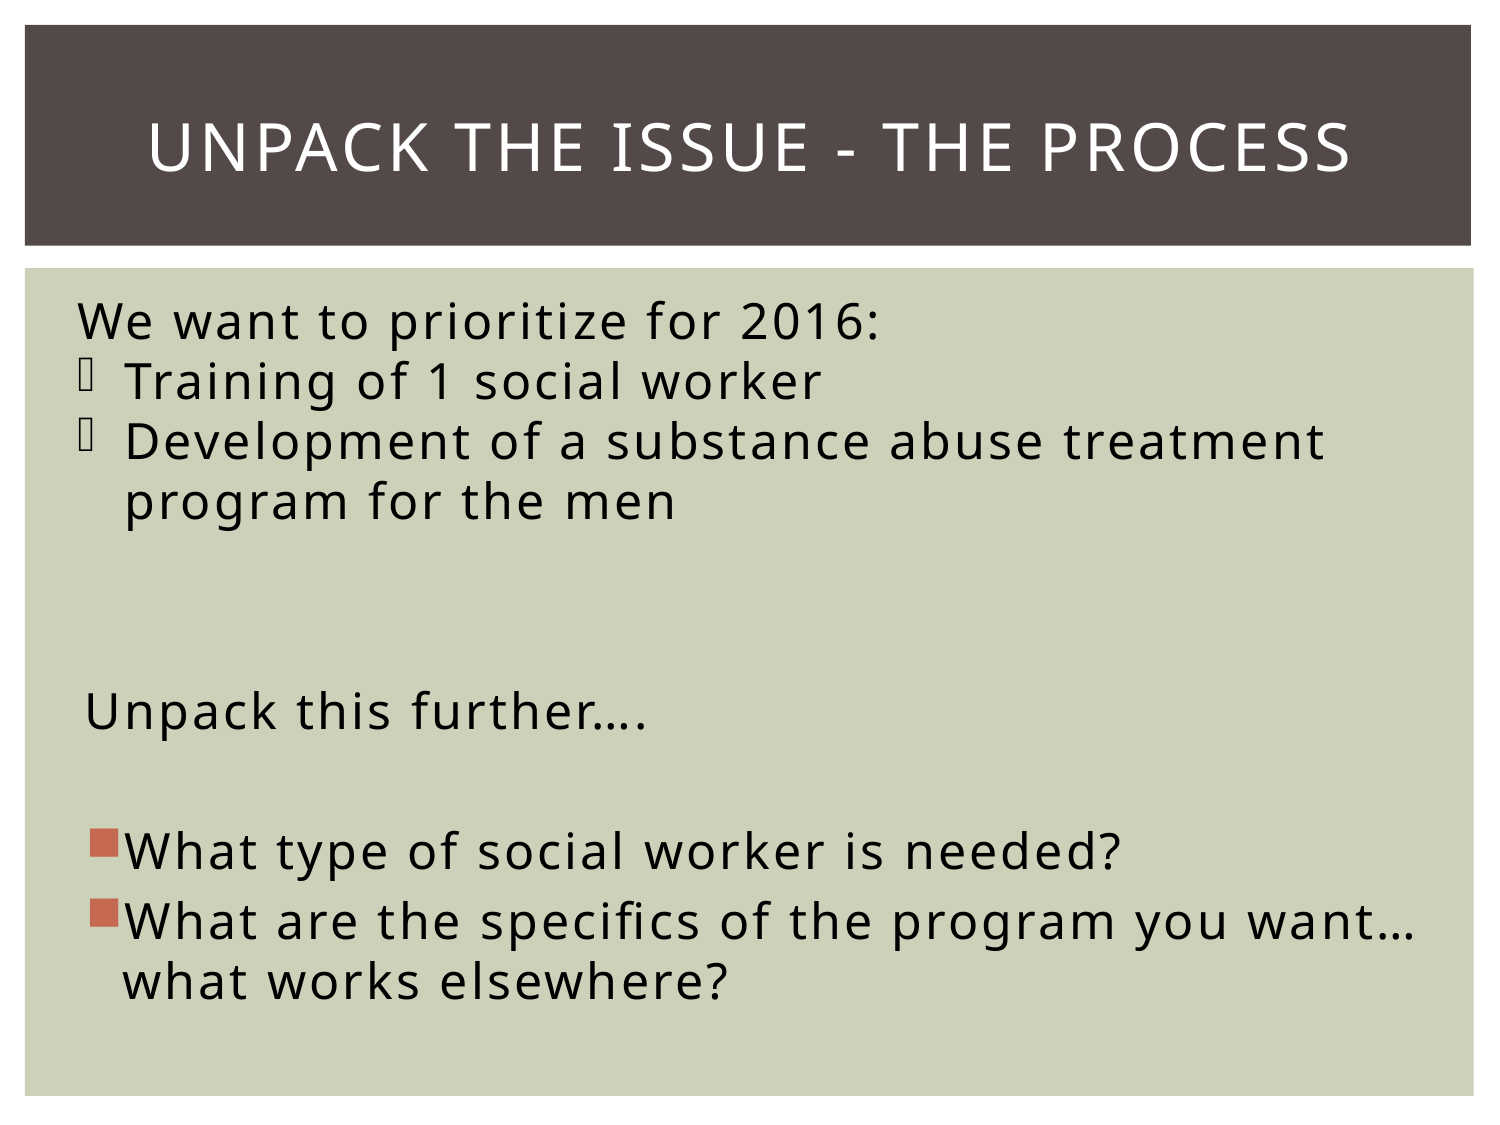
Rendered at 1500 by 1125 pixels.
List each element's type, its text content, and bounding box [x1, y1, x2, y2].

title Unpack the issue - The process [62, 58, 1438, 232]
list We want to prioritize for 2016: Training of 1 social worker Development of a substance abuse treatment program for the men Unpack this further…. What type of social worker is needed? What are the specifics of the program you want…what works elsewhere? [62, 281, 1442, 1005]
